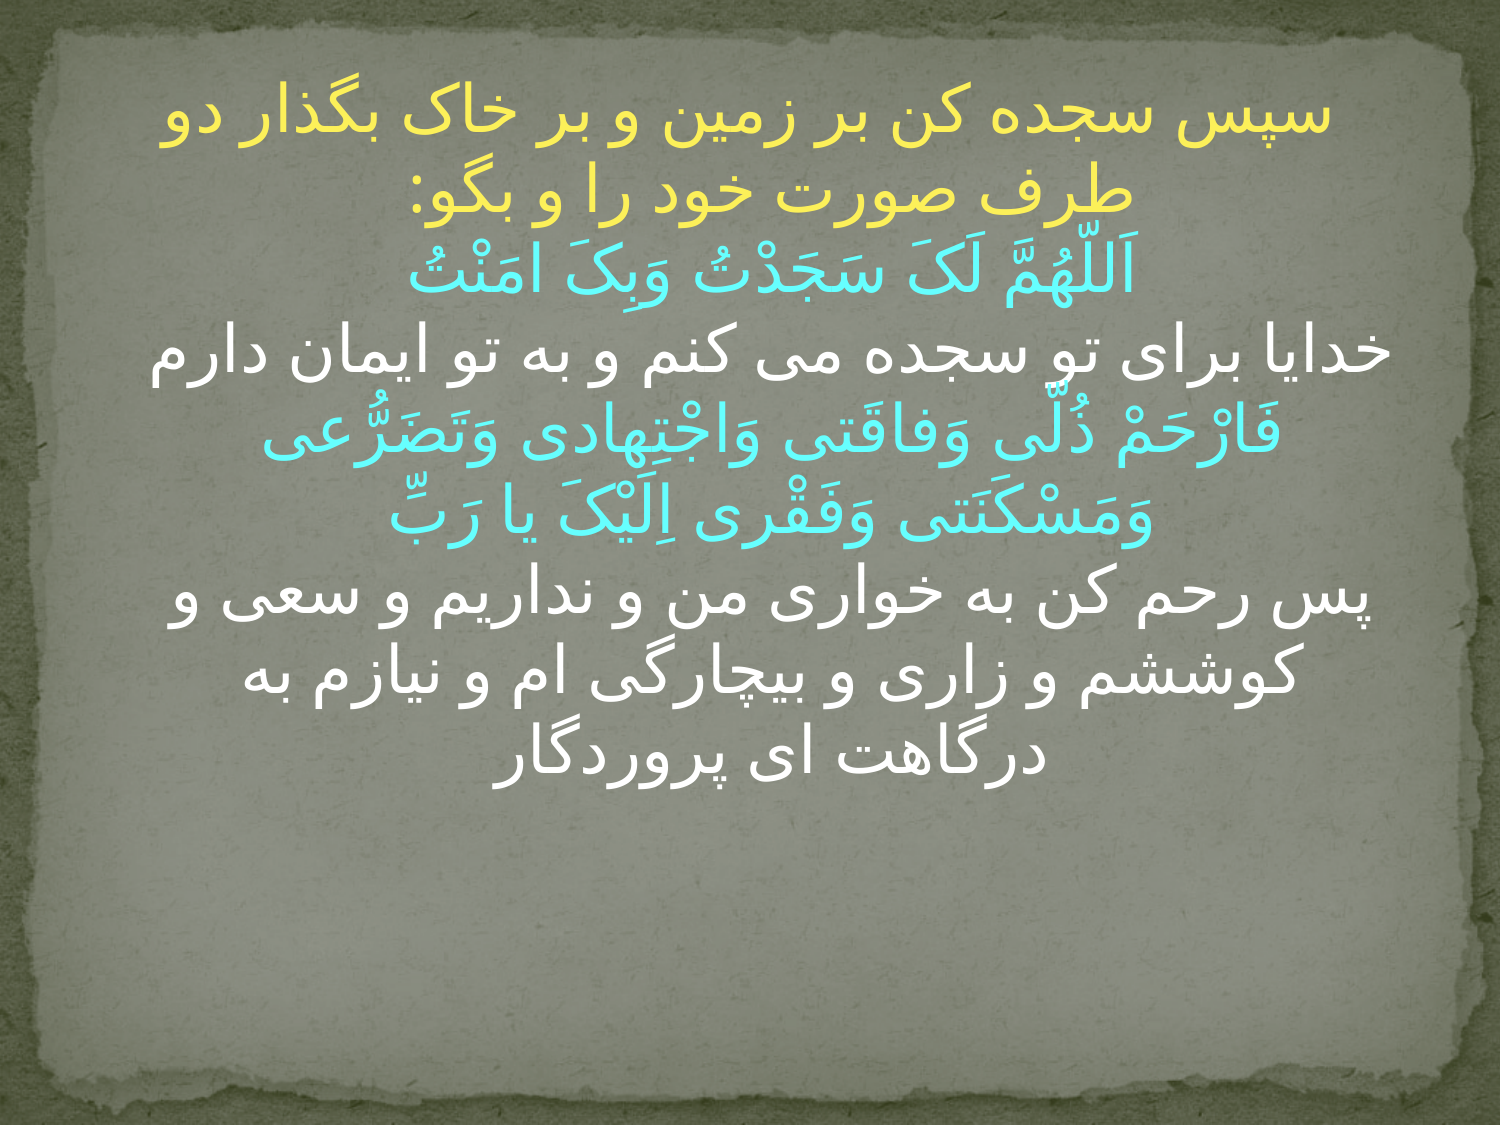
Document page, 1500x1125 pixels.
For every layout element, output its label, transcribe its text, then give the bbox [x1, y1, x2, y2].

list سپس سجده کن بر زمین و بر خاک بگذار دو طرف صورت خود را و بگو: اَللّهُمَّ لَکَ سَجَدْتُ وَبِکَ امَنْتُ خدایا براى تو سجده مى ‏کنم و به تو ایمان دارم‏ فَارْحَمْ ذُلّى‏ وَفاقَتى‏ وَاجْتِهادى‏ وَتَضَرُّعى وَمَسْکَنَتى‏ وَفَقْرى اِلَیْکَ یا رَبِّ پس رحم کن به خوارى من و نداریم و سعى و کوششم و زارى و بیچارگى ‏ام و نیازم به درگاهت اى پروردگار [75, 58, 1425, 1000]
